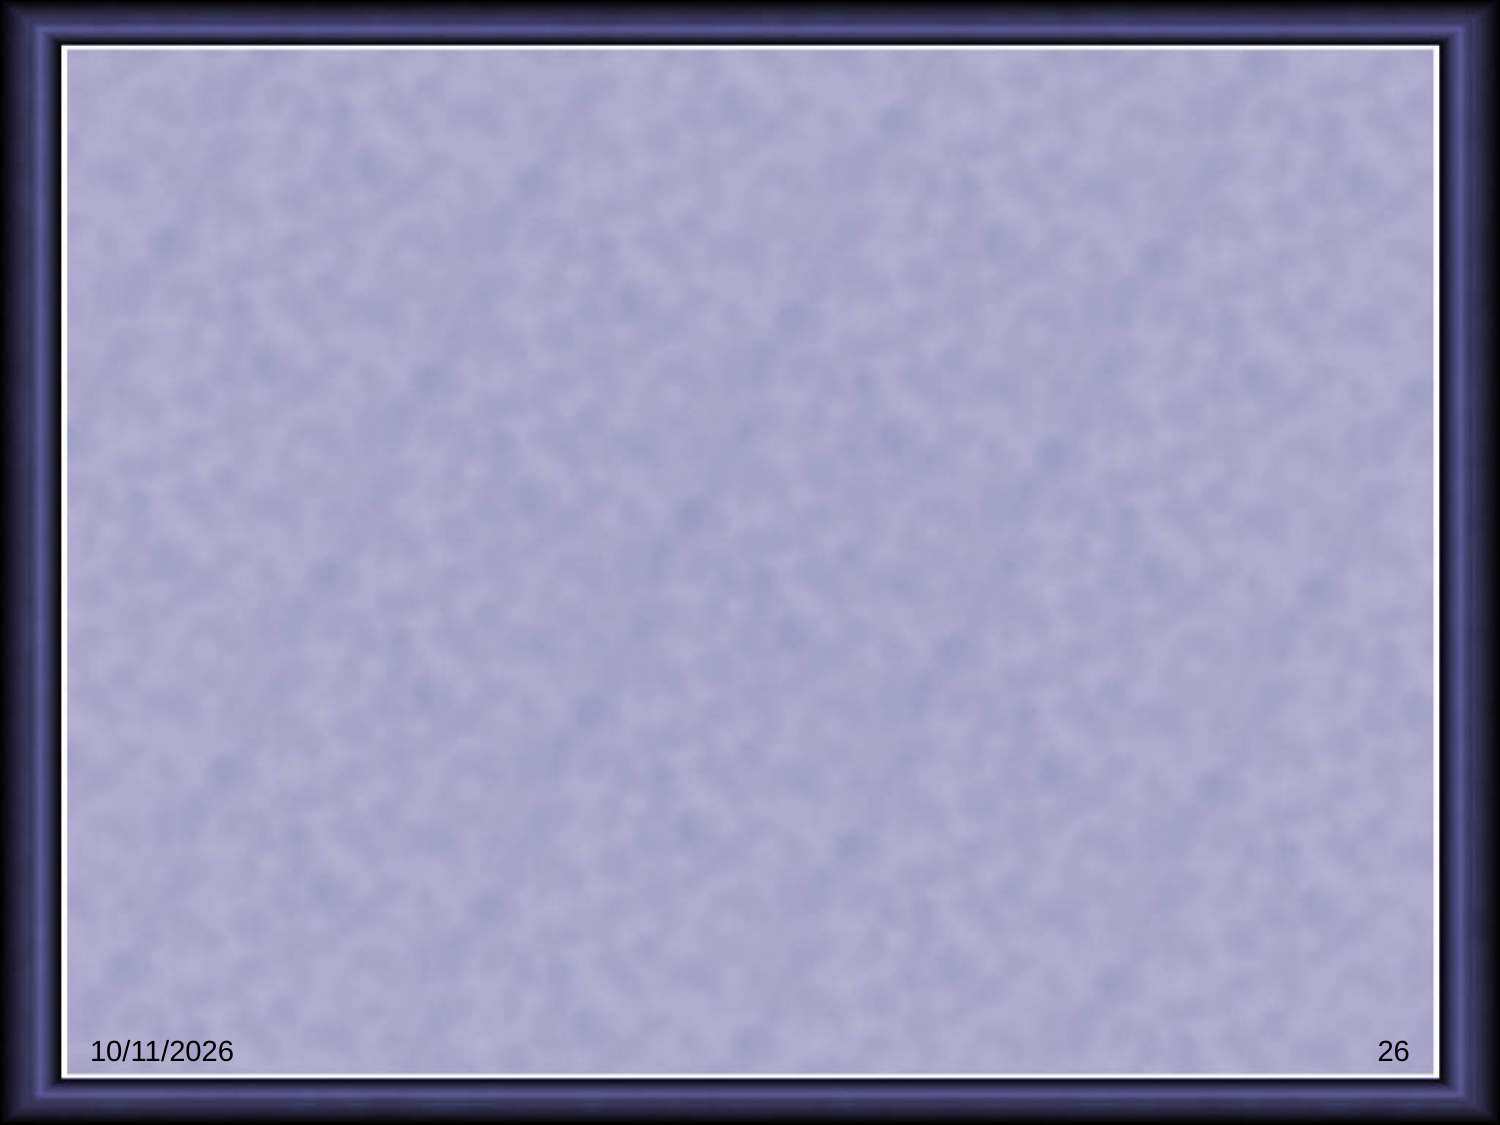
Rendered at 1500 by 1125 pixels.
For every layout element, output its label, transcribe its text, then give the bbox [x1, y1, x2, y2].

picture [0, 0, 1500, 1125]
slide_number 26 [1074, 1024, 1426, 1103]
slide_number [74, 1024, 426, 1103]
